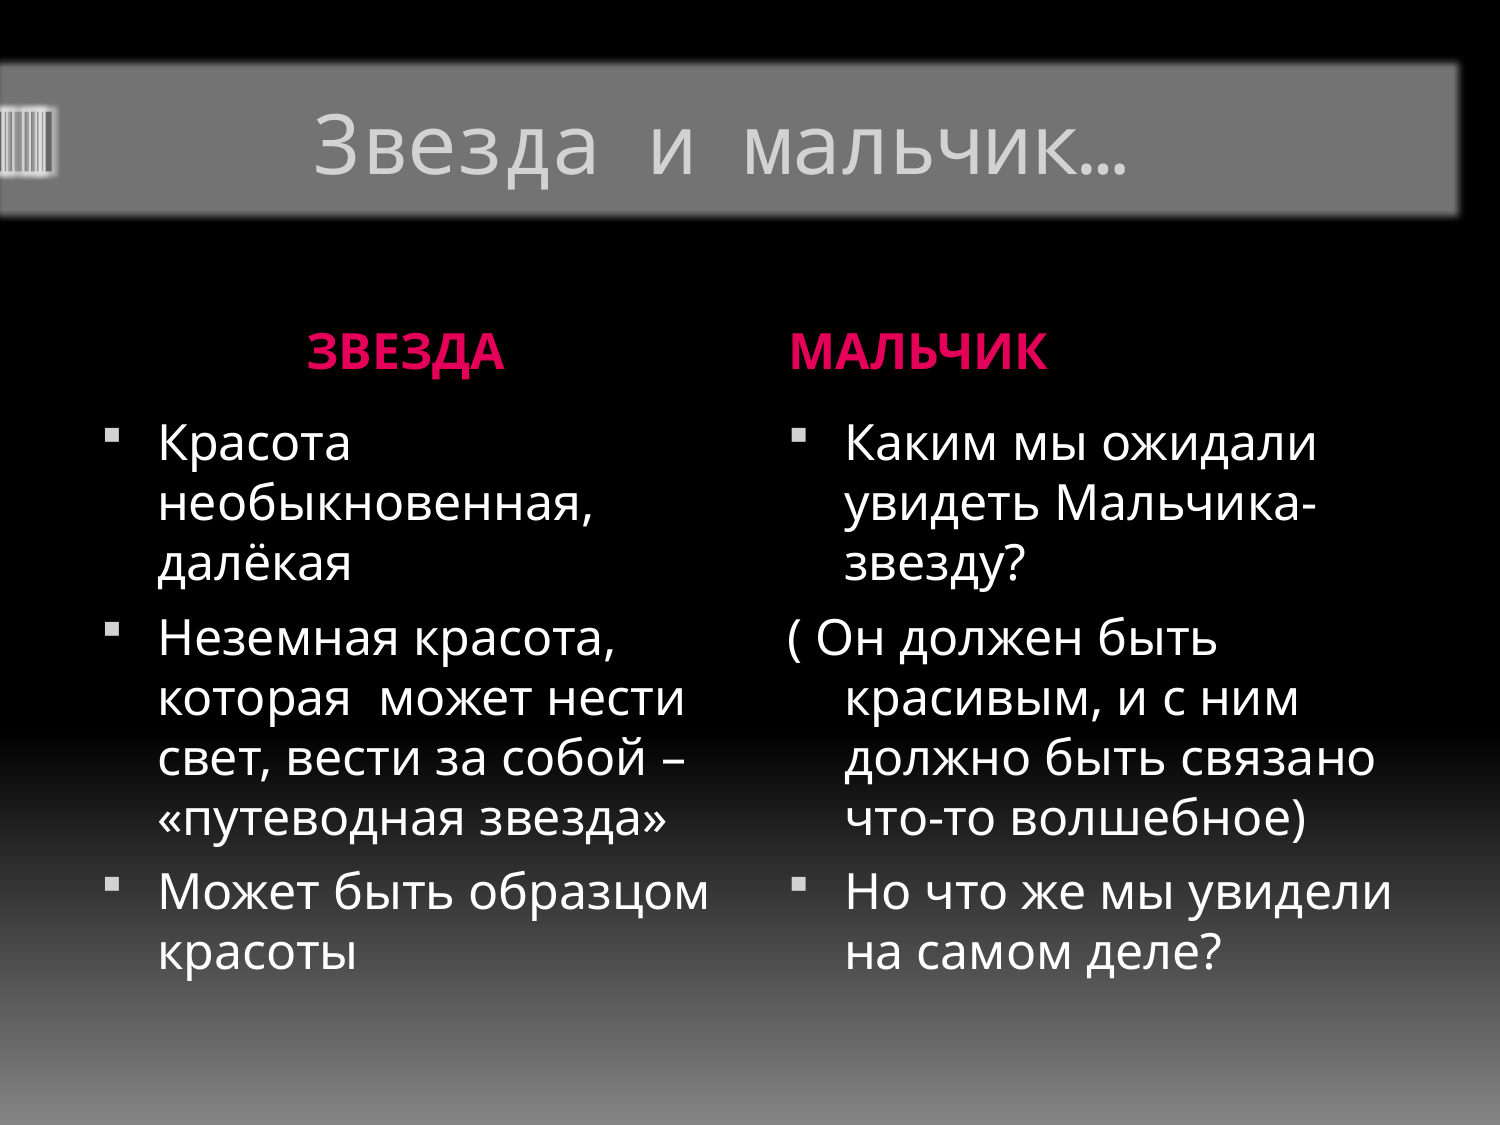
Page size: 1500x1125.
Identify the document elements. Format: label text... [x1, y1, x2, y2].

list Каким мы ожидали увидеть Мальчика- звезду? ( Он должен быть красивым, и с ним должно быть связано что-то волшебное) Но что же мы увидели на самом деле? [761, 403, 1425, 1053]
title Звезда и мальчик… [82, 83, 1358, 234]
list Красота необыкновенная, далёкая Неземная красота, которая может нести свет, вести за собой – «путеводная звезда» Может быть образцом красоты [75, 403, 738, 1053]
list МАЛЬЧИК [761, 296, 1425, 402]
list ЗВЕЗДА [75, 296, 738, 402]
